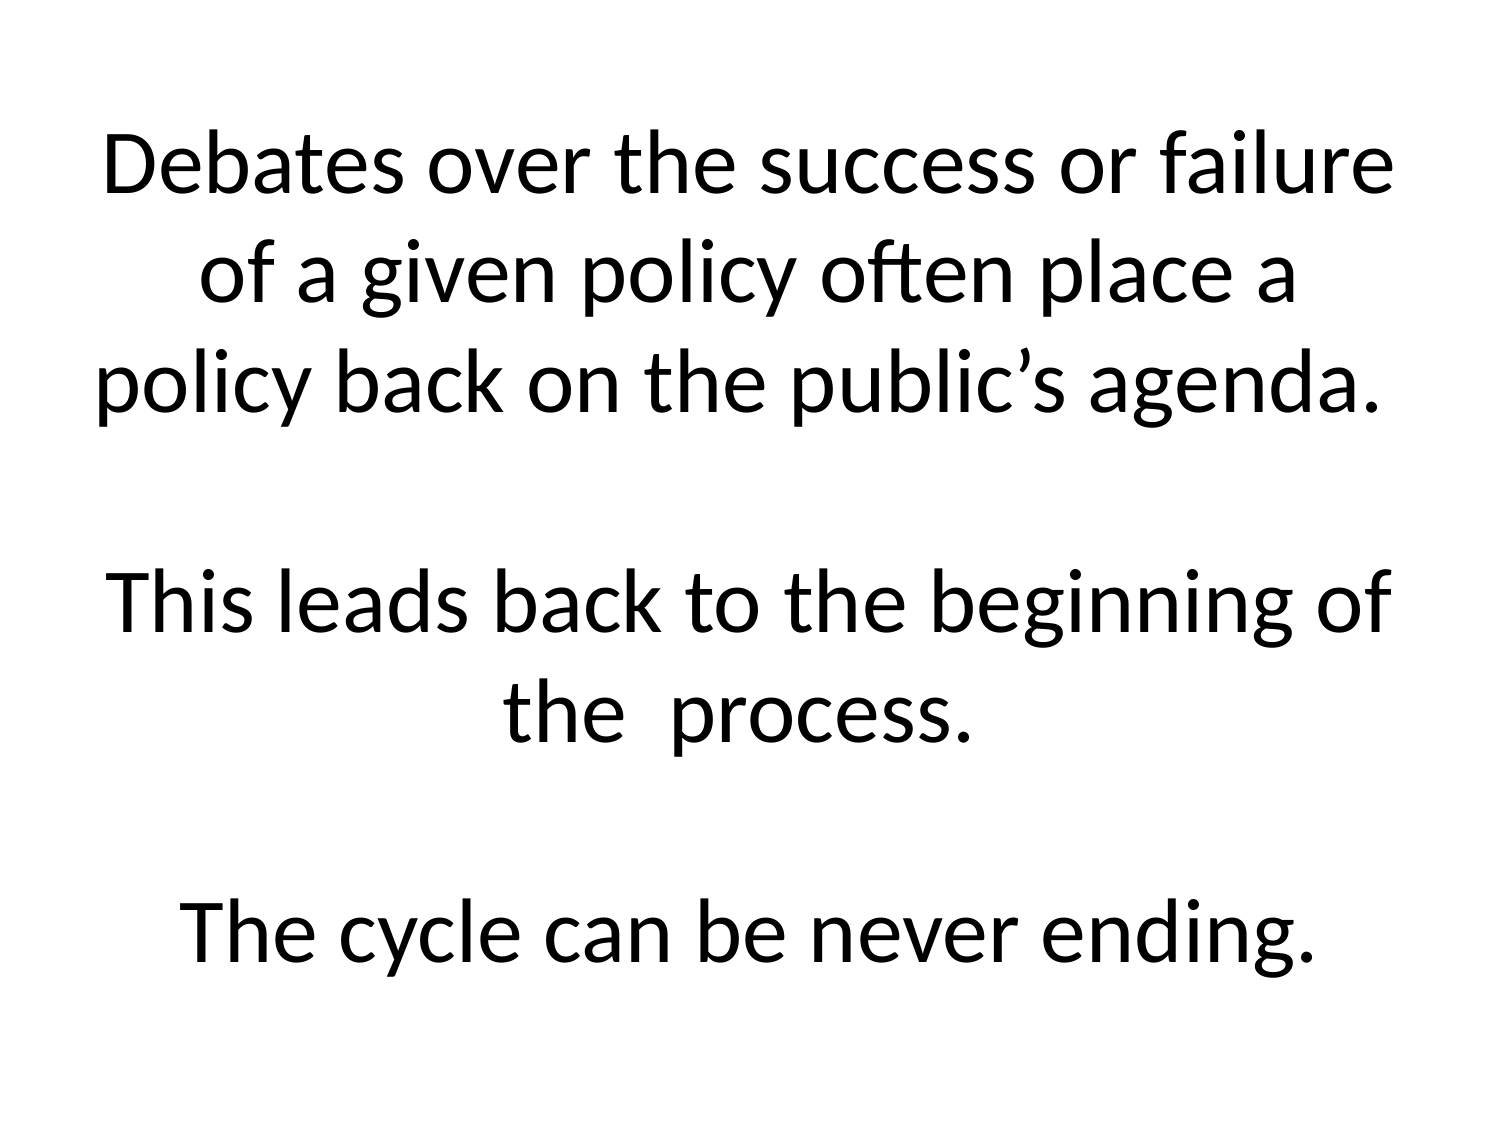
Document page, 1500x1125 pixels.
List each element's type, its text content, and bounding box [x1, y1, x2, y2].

title Debates over the success or failure of a given policy often place a policy back on the public’s agenda. This leads back to the beginning of the process. The cycle can be never ending. [75, 45, 1425, 1038]
